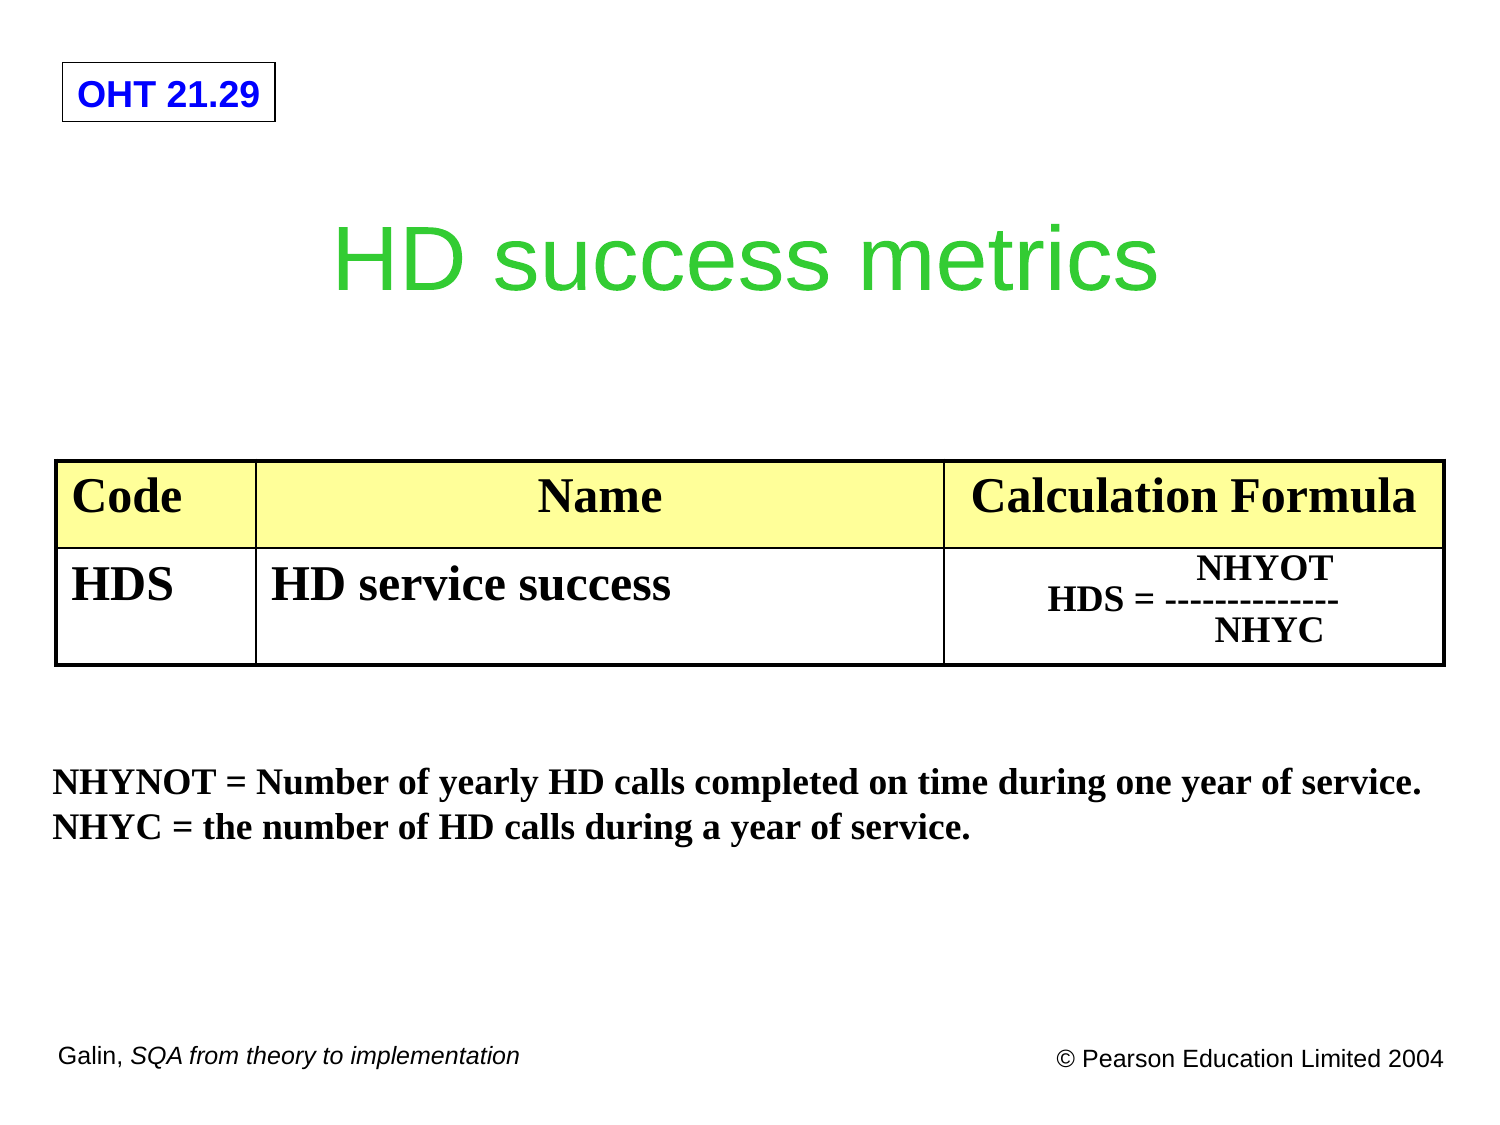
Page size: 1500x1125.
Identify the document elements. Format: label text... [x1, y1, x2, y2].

table_cell HDS [58, 549, 255, 663]
table_cell HD service success [257, 549, 943, 663]
text_box NHYNOT = Number of yearly HD calls completed on time during one year of service. NHYC = the number of HD calls during a year of service. [37, 749, 1450, 900]
table_header Code [58, 463, 255, 547]
table_header Name [257, 463, 943, 547]
table_header Calculation Formula [945, 463, 1442, 547]
table_cell NHYOT HDS = -------------- NHYC [945, 549, 1442, 663]
